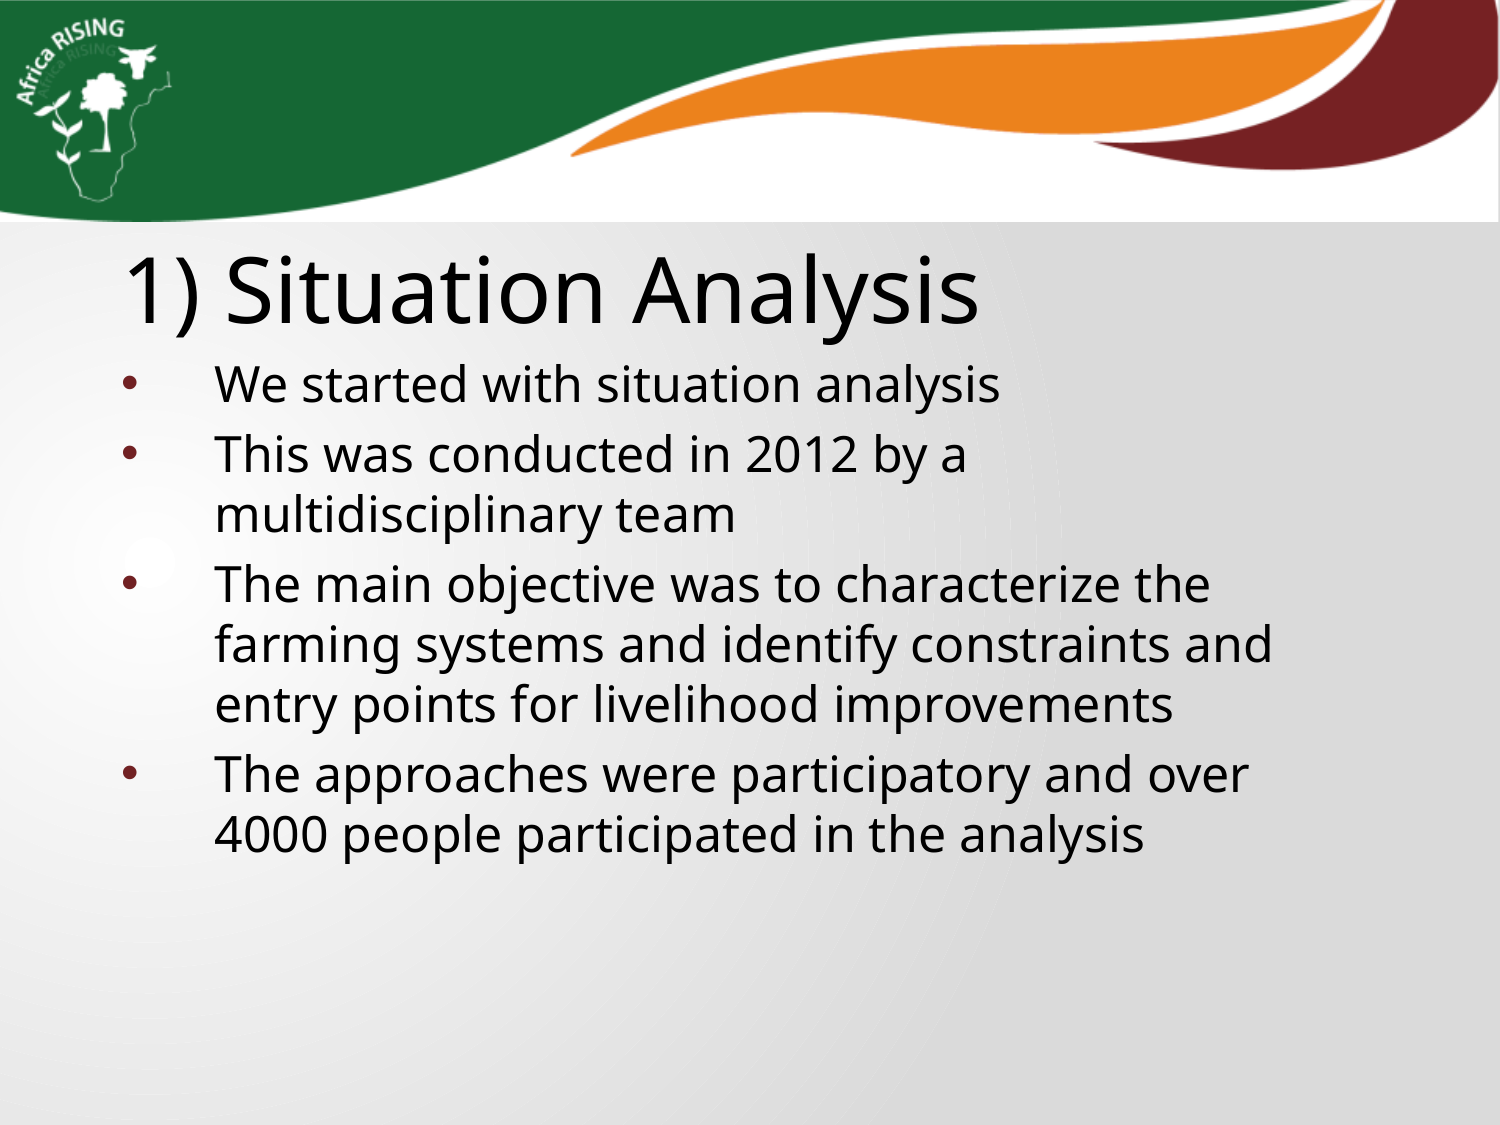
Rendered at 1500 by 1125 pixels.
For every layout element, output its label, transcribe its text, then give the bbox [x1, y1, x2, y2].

picture [0, 0, 1499, 222]
list 1) Situation Analysis We started with situation analysis This was conducted in 2012 by a multidisciplinary team The main objective was to characterize the farming systems and identify constraints and entry points for livelihood improvements The approaches were participatory and over 4000 people participated in the analysis [87, 224, 1363, 938]
